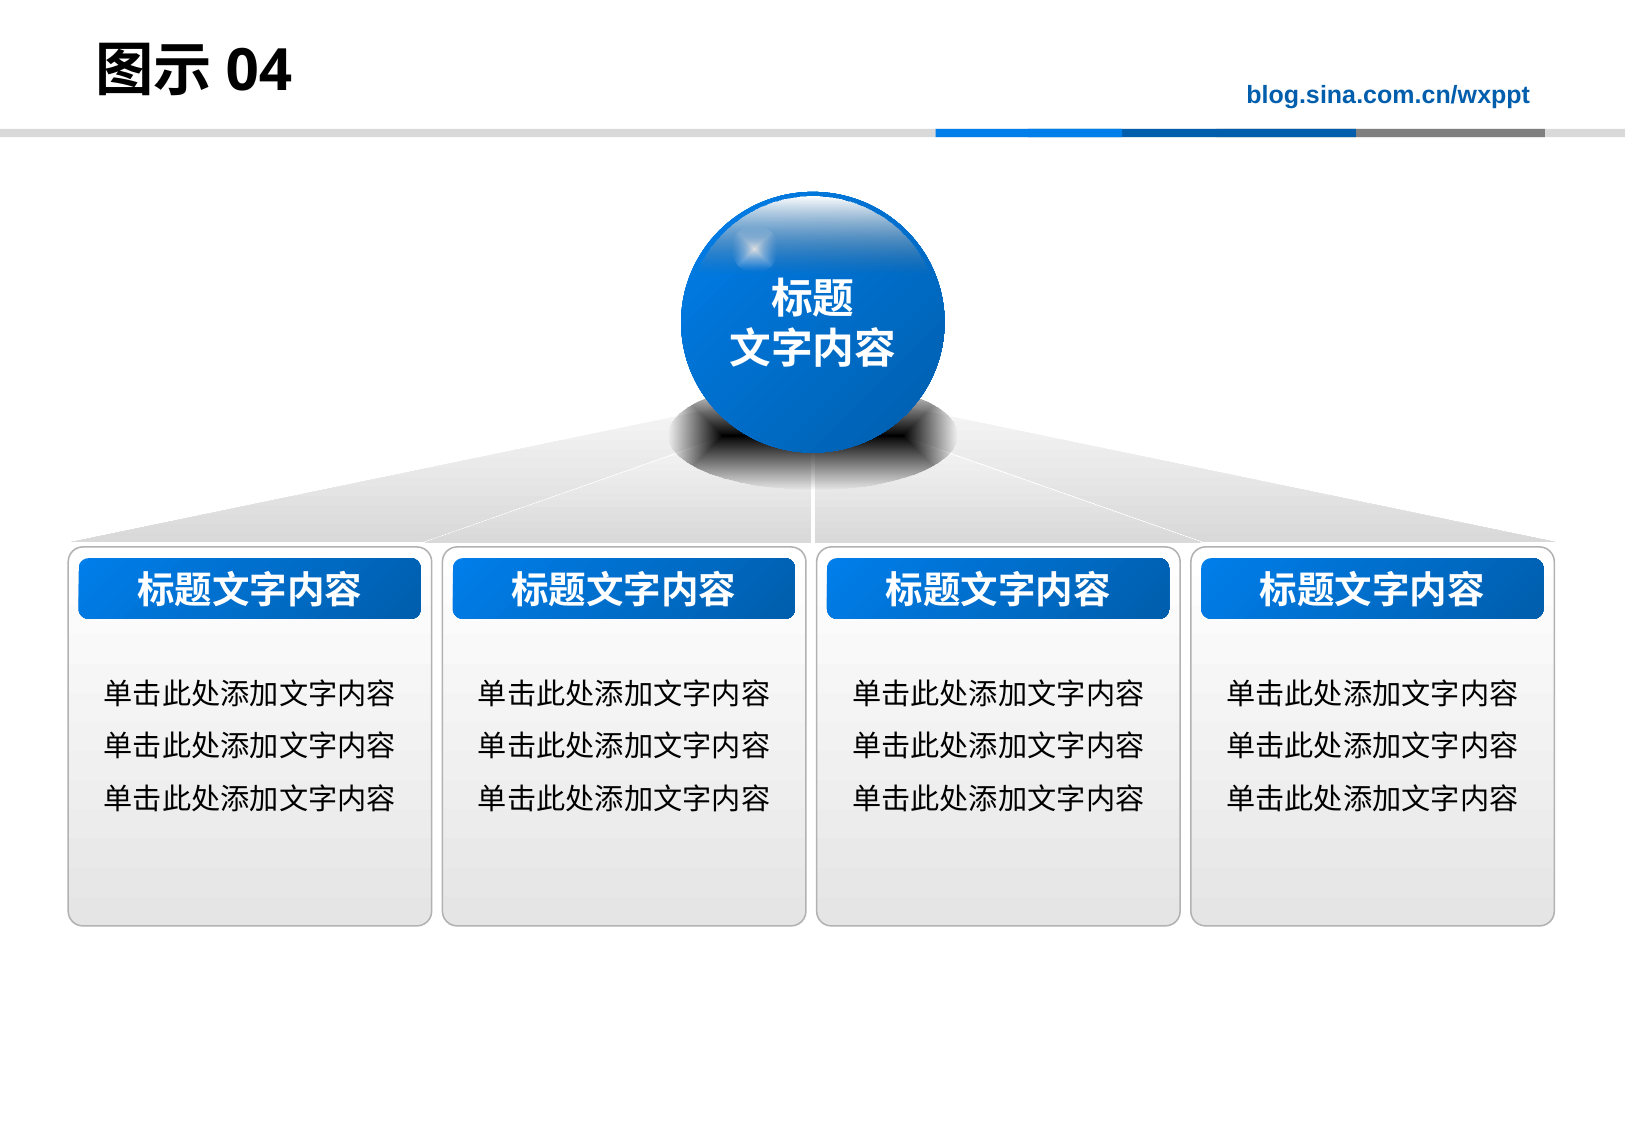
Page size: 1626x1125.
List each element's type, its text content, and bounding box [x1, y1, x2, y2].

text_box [67, 546, 432, 927]
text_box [695, 195, 930, 274]
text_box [442, 546, 807, 927]
text_box [815, 459, 1202, 543]
text_box [70, 419, 662, 543]
title 图示04 [80, 24, 1545, 111]
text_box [1190, 546, 1555, 927]
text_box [667, 191, 958, 490]
text_box [964, 419, 1557, 543]
text_box [424, 459, 812, 543]
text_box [816, 546, 1181, 927]
